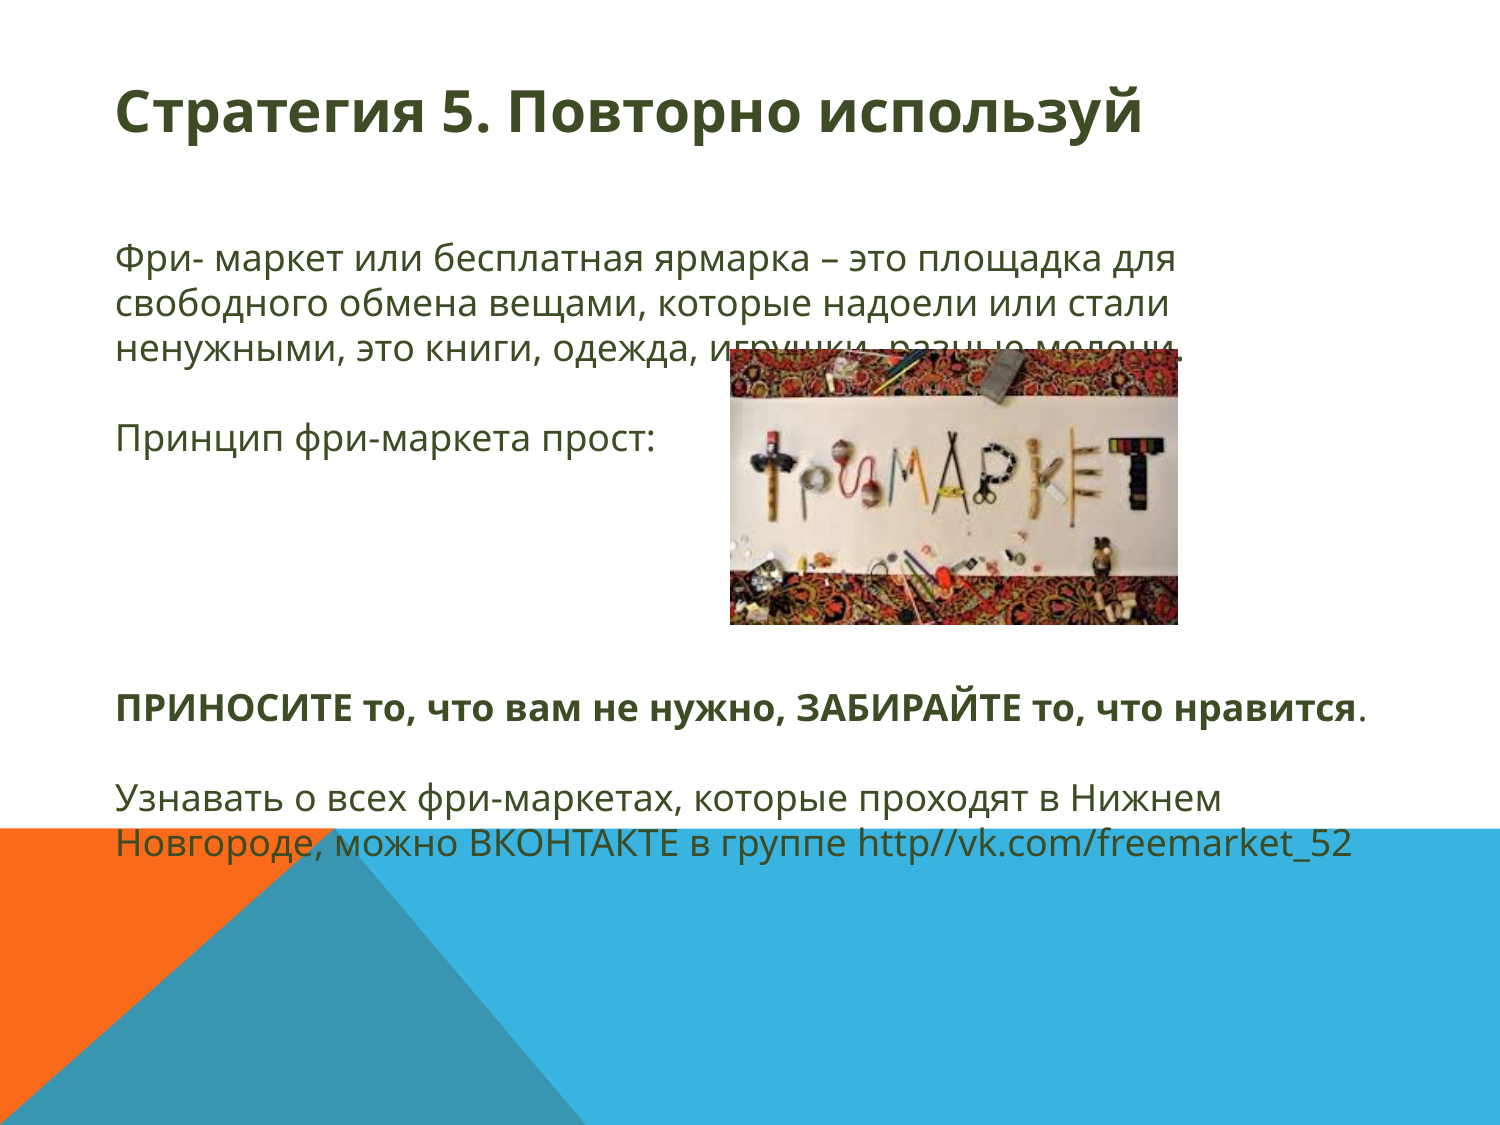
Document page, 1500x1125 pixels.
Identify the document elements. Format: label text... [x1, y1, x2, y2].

text_box Стратегия 5. Повторно используй Фри- маркет или бесплатная ярмарка – это площадка для свободного обмена вещами, которые надоели или стали ненужными, это книги, одежда, игрушки, разные мелочи. Принцип фри-маркета прост: ПРИНОСИТЕ то, что вам не нужно, ЗАБИРАЙТЕ то, что нравится. Узнавать о всех фри-маркетах, которые проходят в Нижнем Новгороде, можно ВКОНТАКТЕ в группе http//vk.com/freemarket_52 [100, 66, 1412, 917]
picture [730, 349, 1178, 626]
